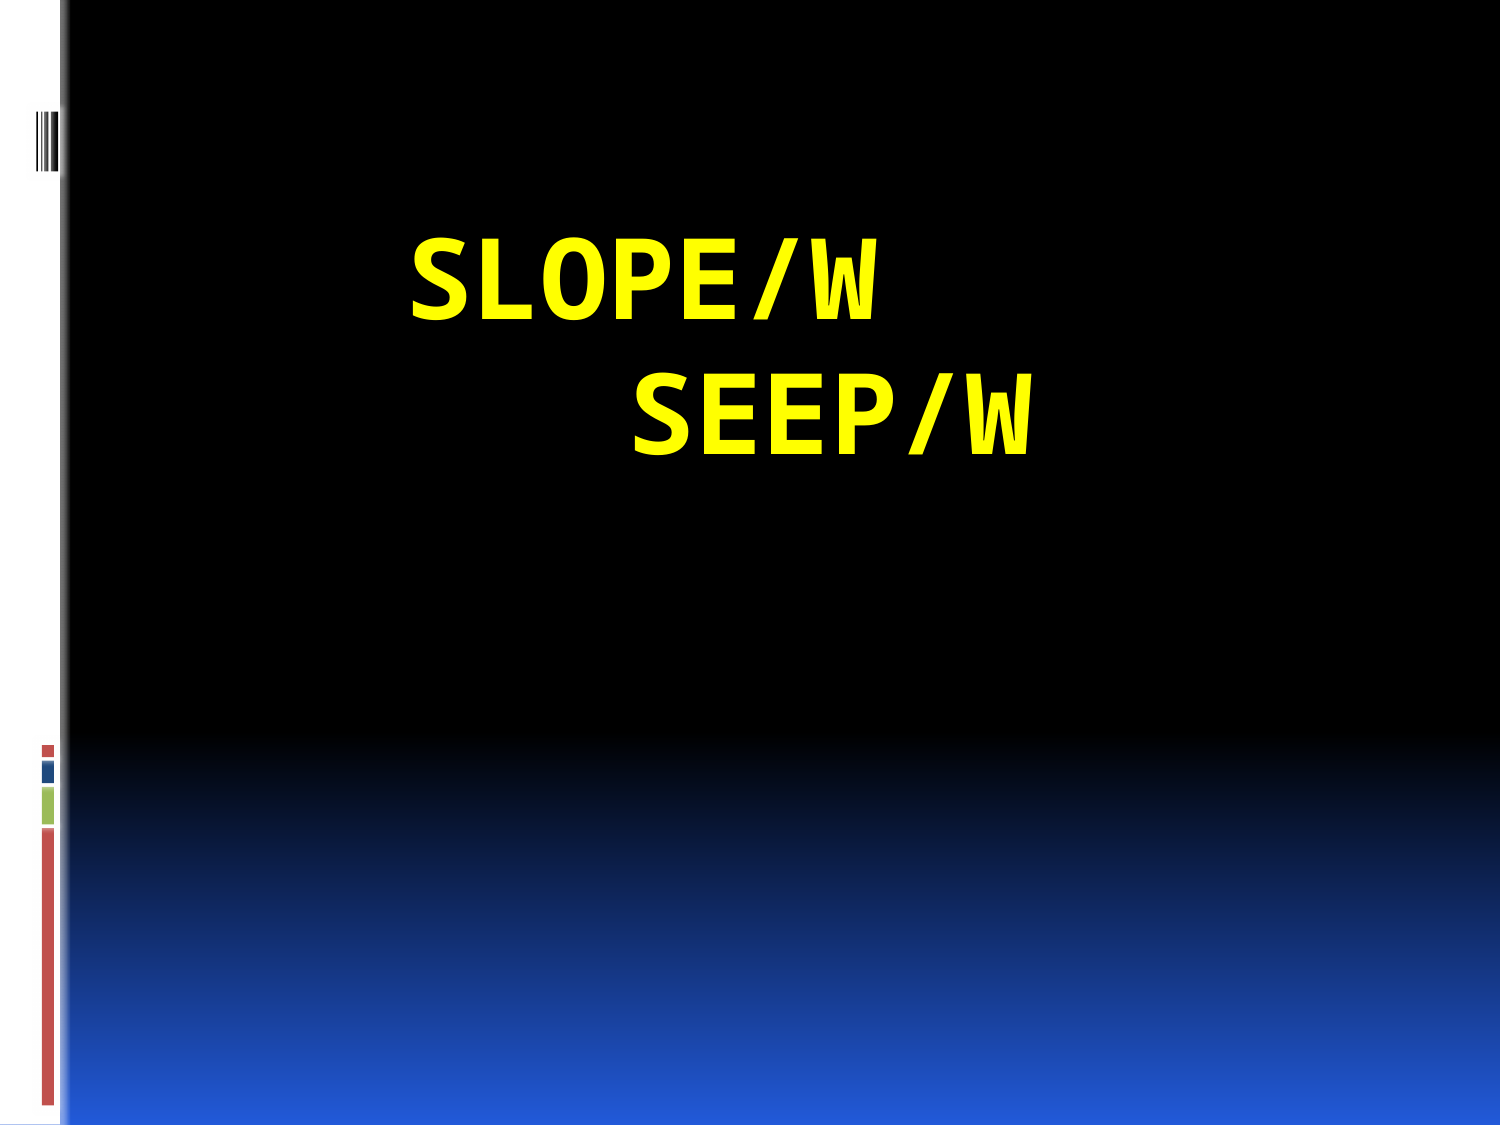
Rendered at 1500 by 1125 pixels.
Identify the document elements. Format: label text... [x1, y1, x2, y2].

title Slope/w seep/w [140, 199, 1416, 524]
